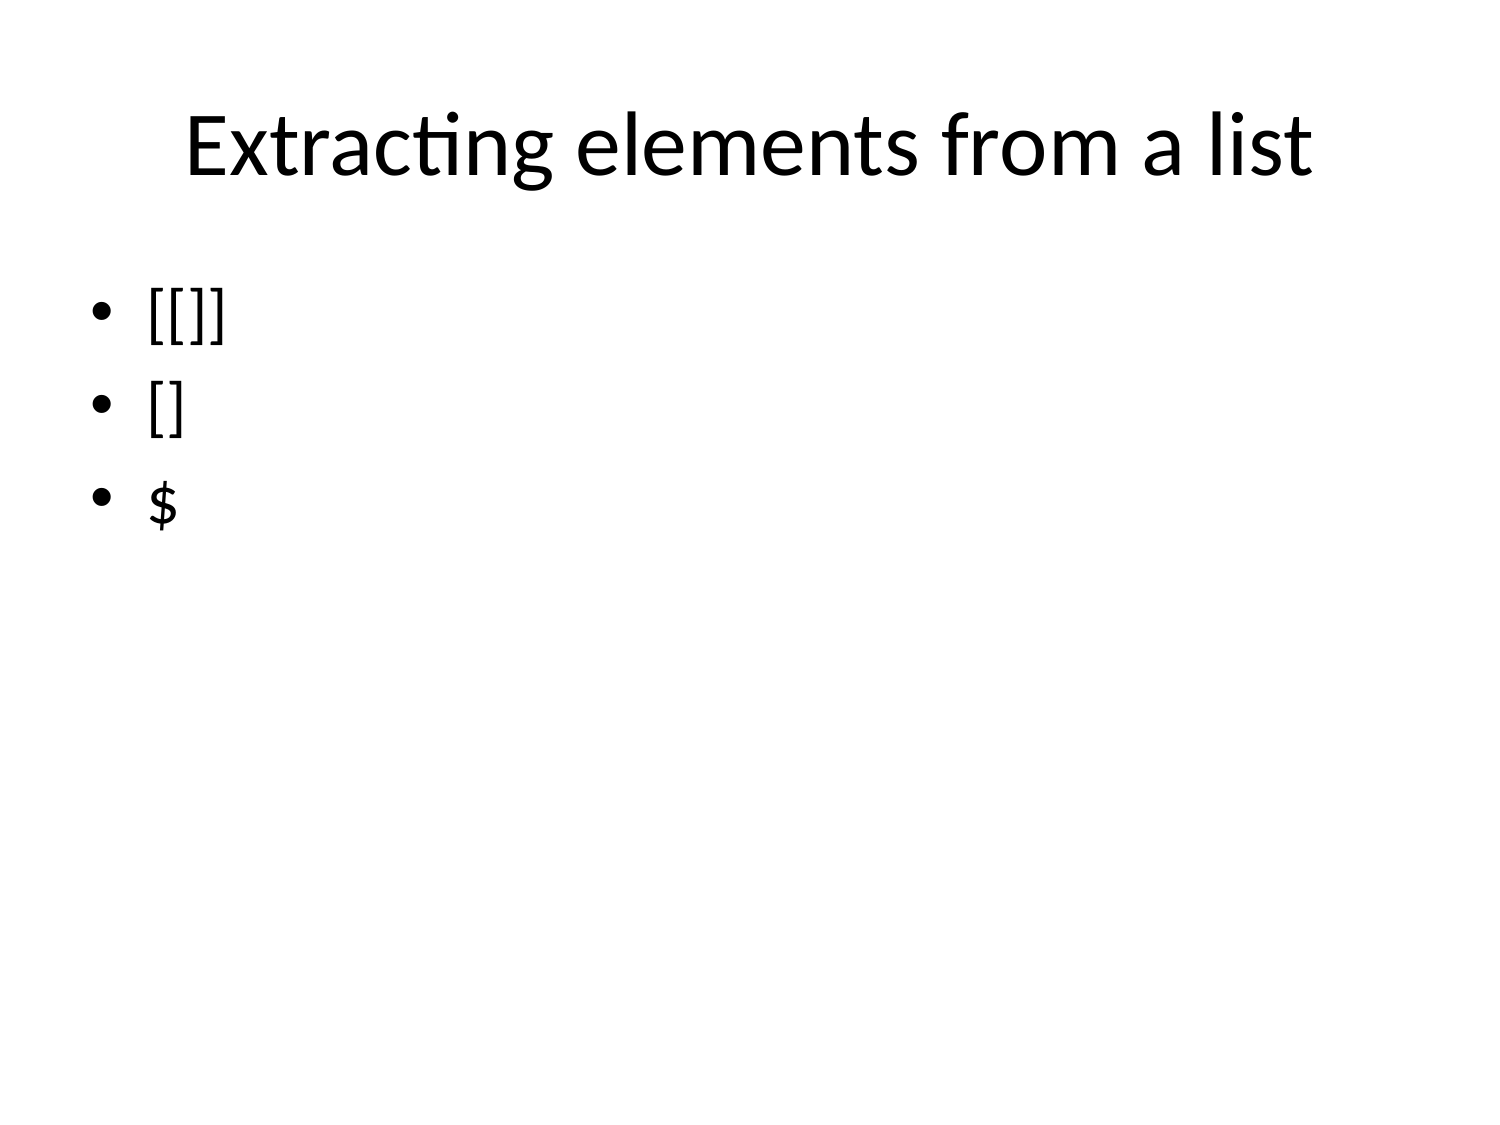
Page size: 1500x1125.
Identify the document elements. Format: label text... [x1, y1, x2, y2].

title Extracting elements from a list [75, 45, 1425, 233]
list [[]] [] $ [75, 262, 1425, 1005]
